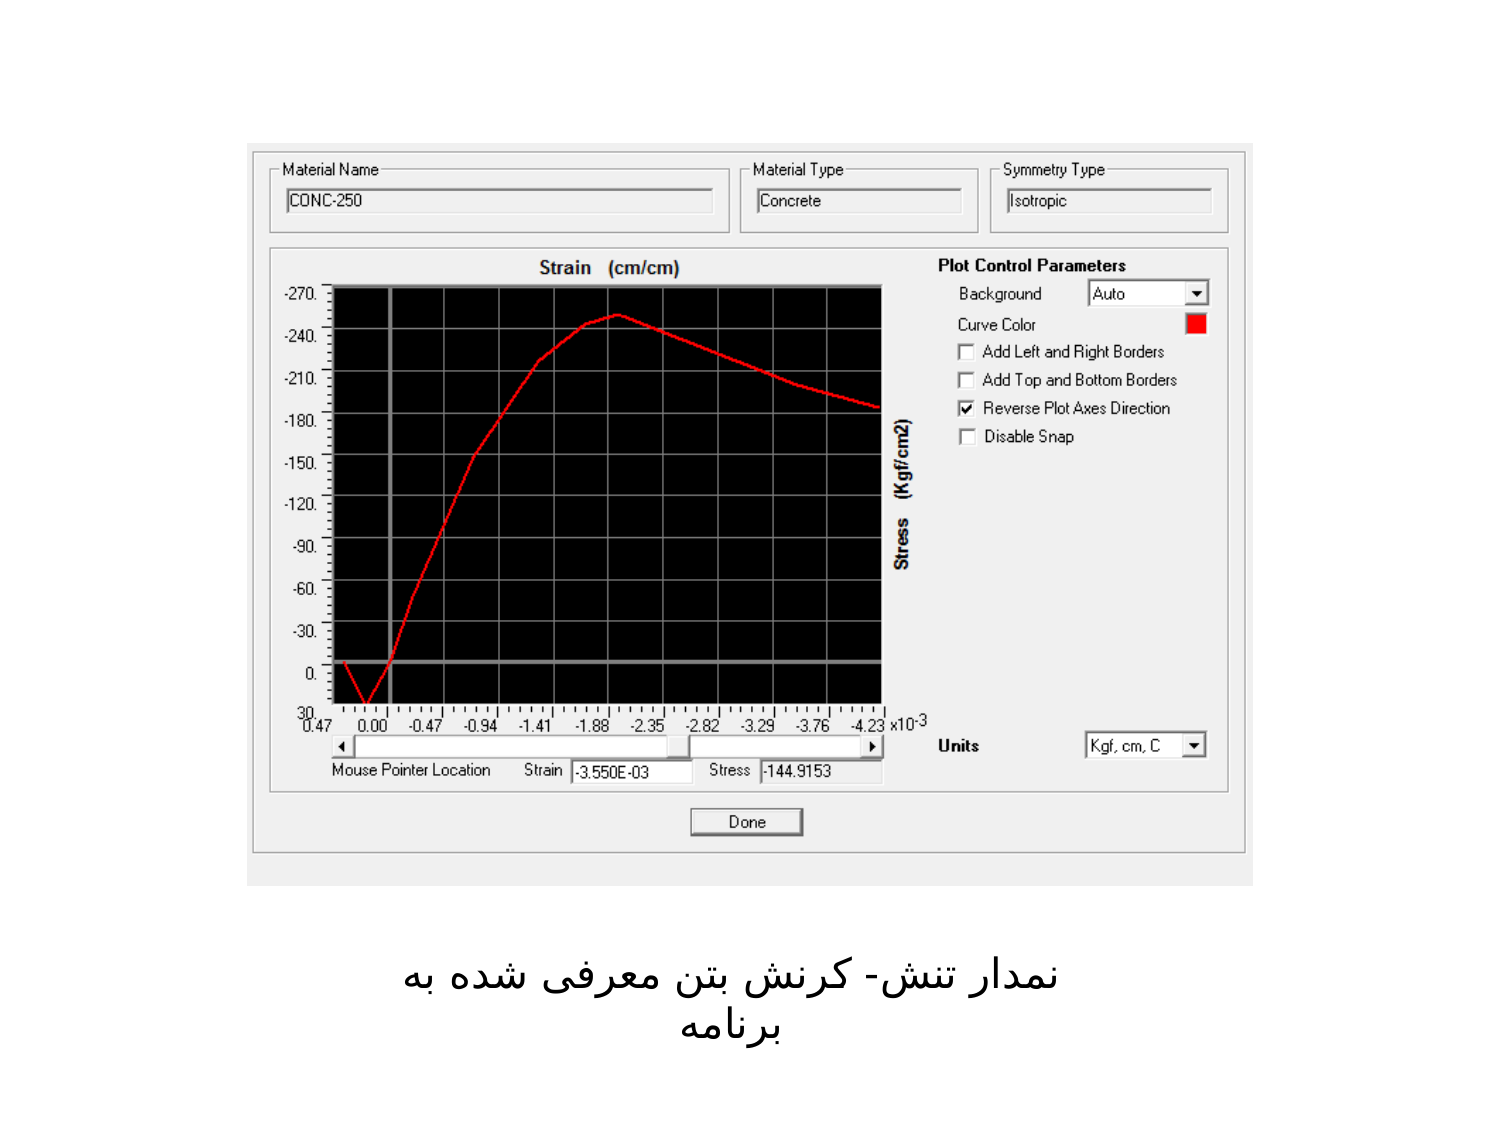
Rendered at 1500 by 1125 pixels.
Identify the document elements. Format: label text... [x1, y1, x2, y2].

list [247, 142, 1253, 886]
title نمدار تنش- کرنش بتن معرفی شده به برنامه [336, 932, 1126, 1061]
